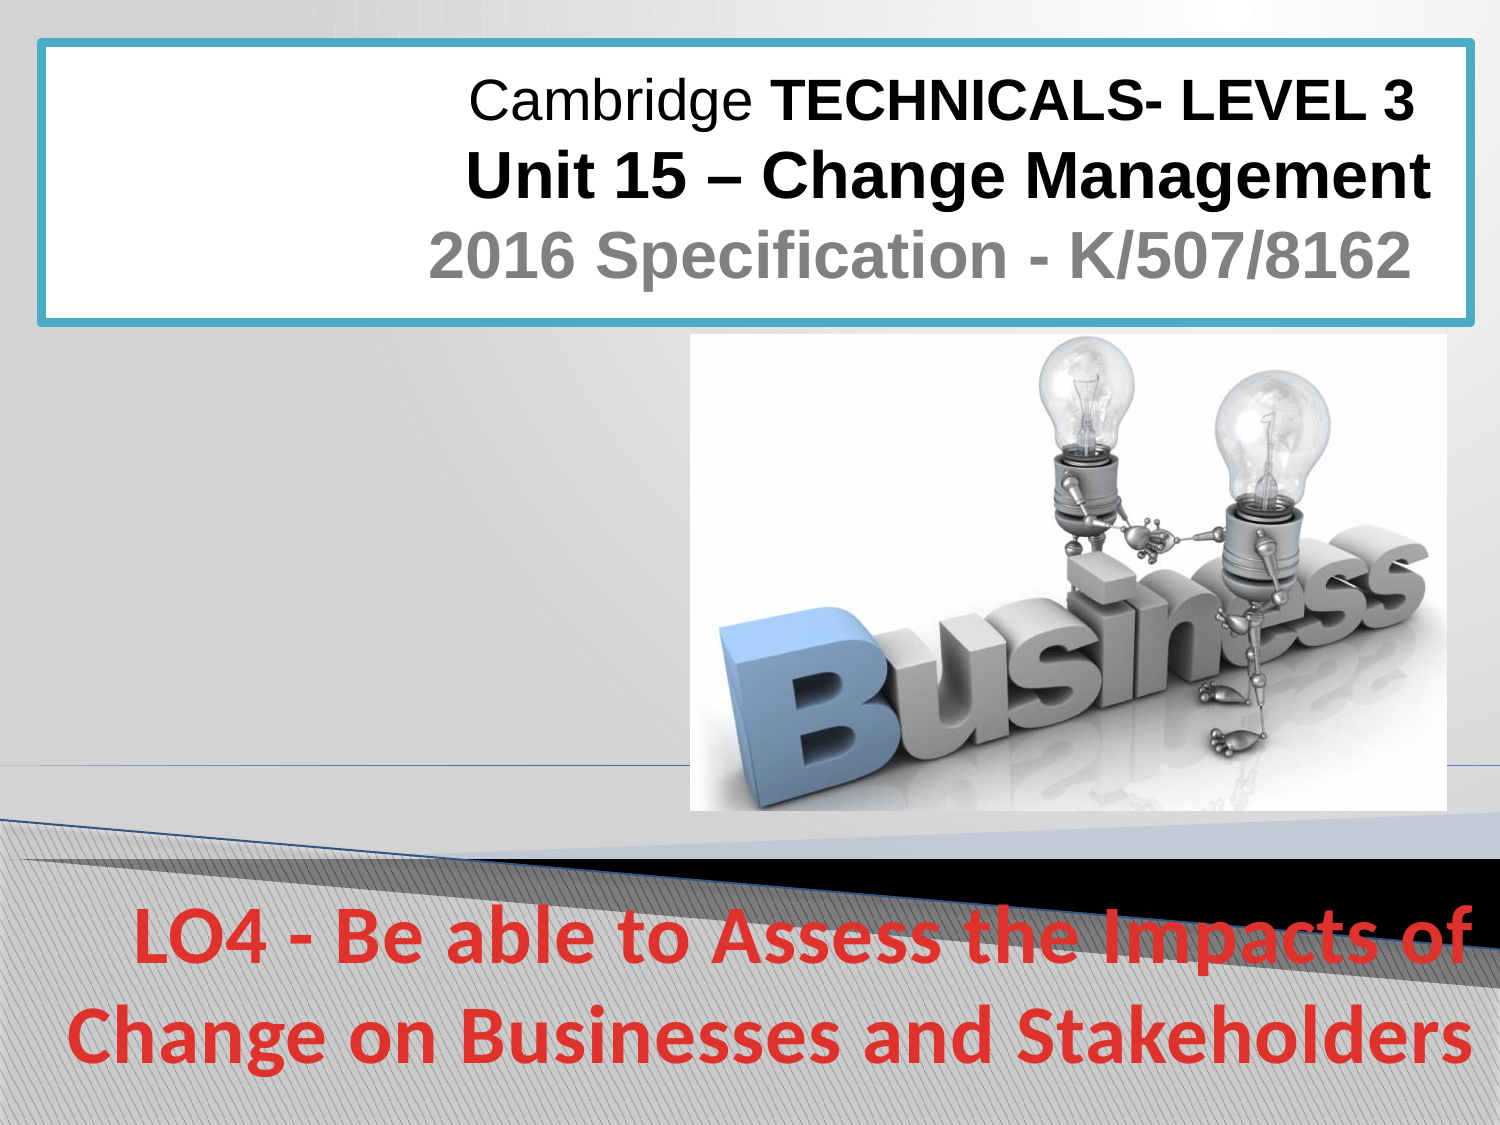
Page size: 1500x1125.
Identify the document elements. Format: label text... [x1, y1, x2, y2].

picture [690, 334, 1448, 811]
picture [5, 859, 591, 873]
picture [1495, 951, 1500, 989]
text_box Cambridge TECHNICALS- LEVEL 3 Unit 15 – Change Management 2016 Specification - K/507/8162 [53, 54, 1447, 300]
subtitle LO4 - Be able to Assess the Impacts of Change on Businesses and Stakeholders [53, 873, 1495, 1000]
text_box [37, 38, 1475, 327]
